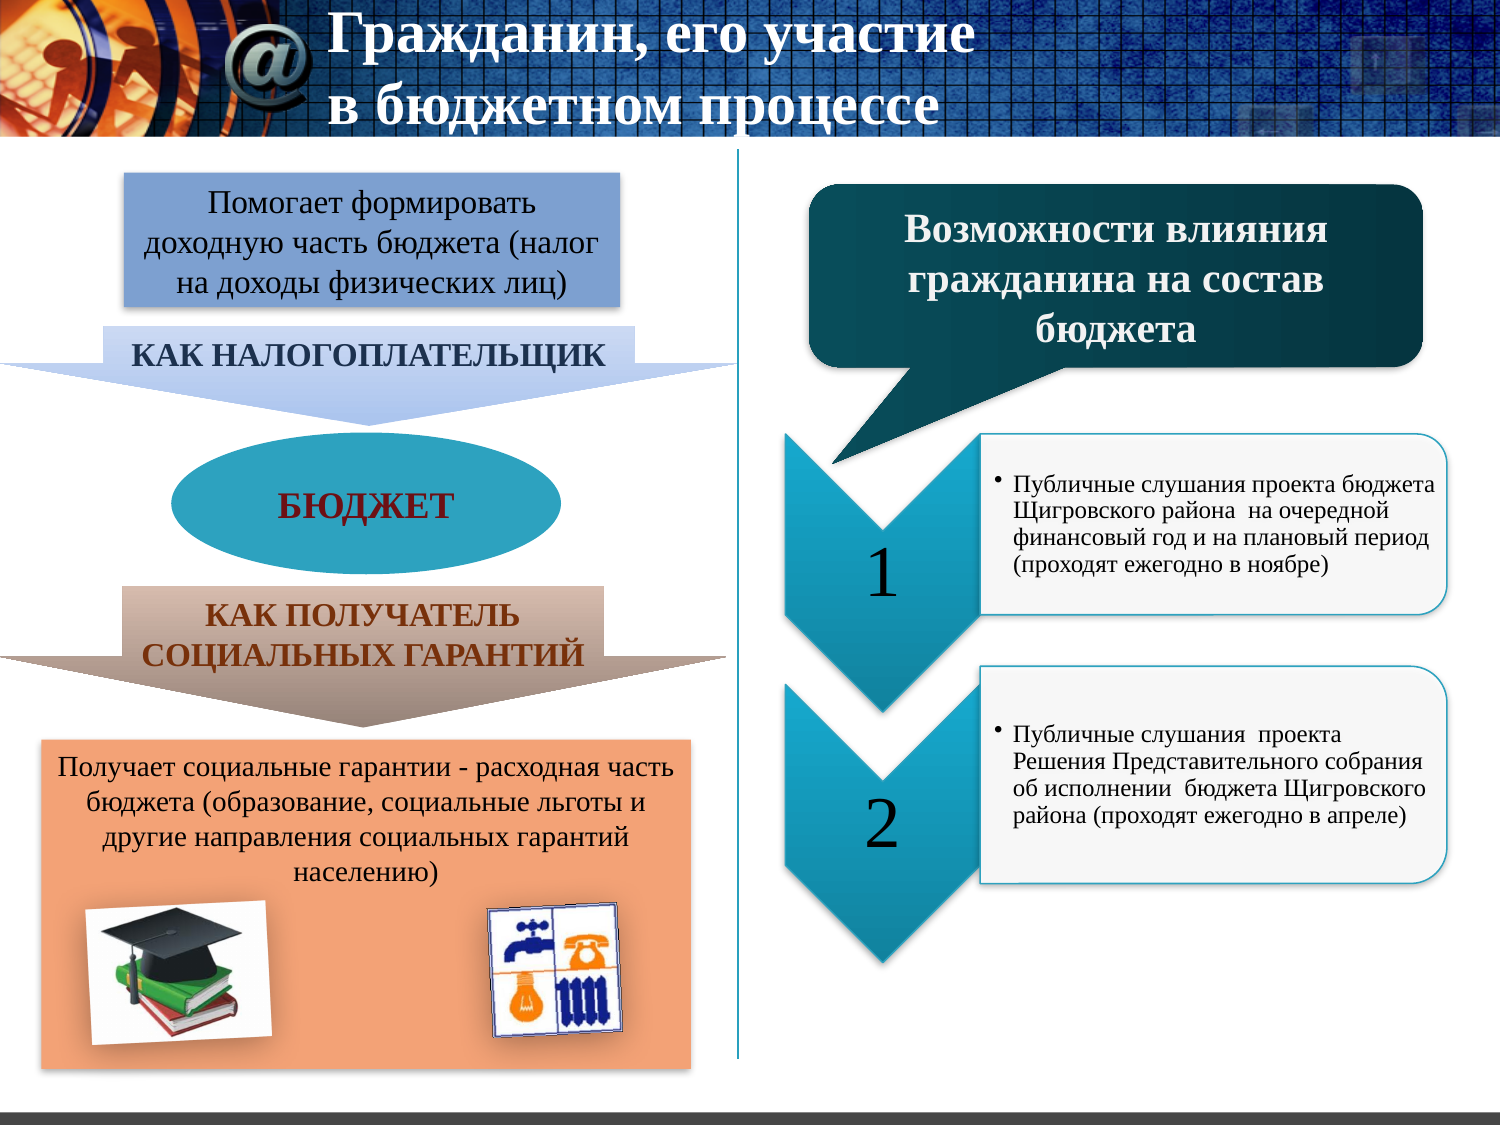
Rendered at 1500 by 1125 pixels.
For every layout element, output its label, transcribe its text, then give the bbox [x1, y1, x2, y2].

picture [86, 901, 272, 1045]
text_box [785, 432, 1448, 965]
text_box Возможности влияния гражданина на состав бюджета [808, 184, 1424, 430]
text_box КАК ПОЛУЧАТЕЛЬ СОЦИАЛЬНЫХ ГАРАНТИЙ [0, 586, 727, 728]
text_box БЮДЖЕТ [169, 430, 564, 577]
text_box КАК НАЛОГОПЛАТЕЛЬЩИК [0, 326, 733, 426]
picture [487, 902, 623, 1038]
text_box Получает социальные гарантии - расходная часть бюджета (образование, социальные льготы и другие направления социальных гарантий населению) [41, 739, 691, 1069]
text_box Помогает формировать доходную часть бюджета (налог на доходы физических лиц) [123, 172, 621, 308]
title Гражданин, его участие в бюджетном процессе [312, 17, 1500, 111]
picture [0, 0, 1500, 138]
